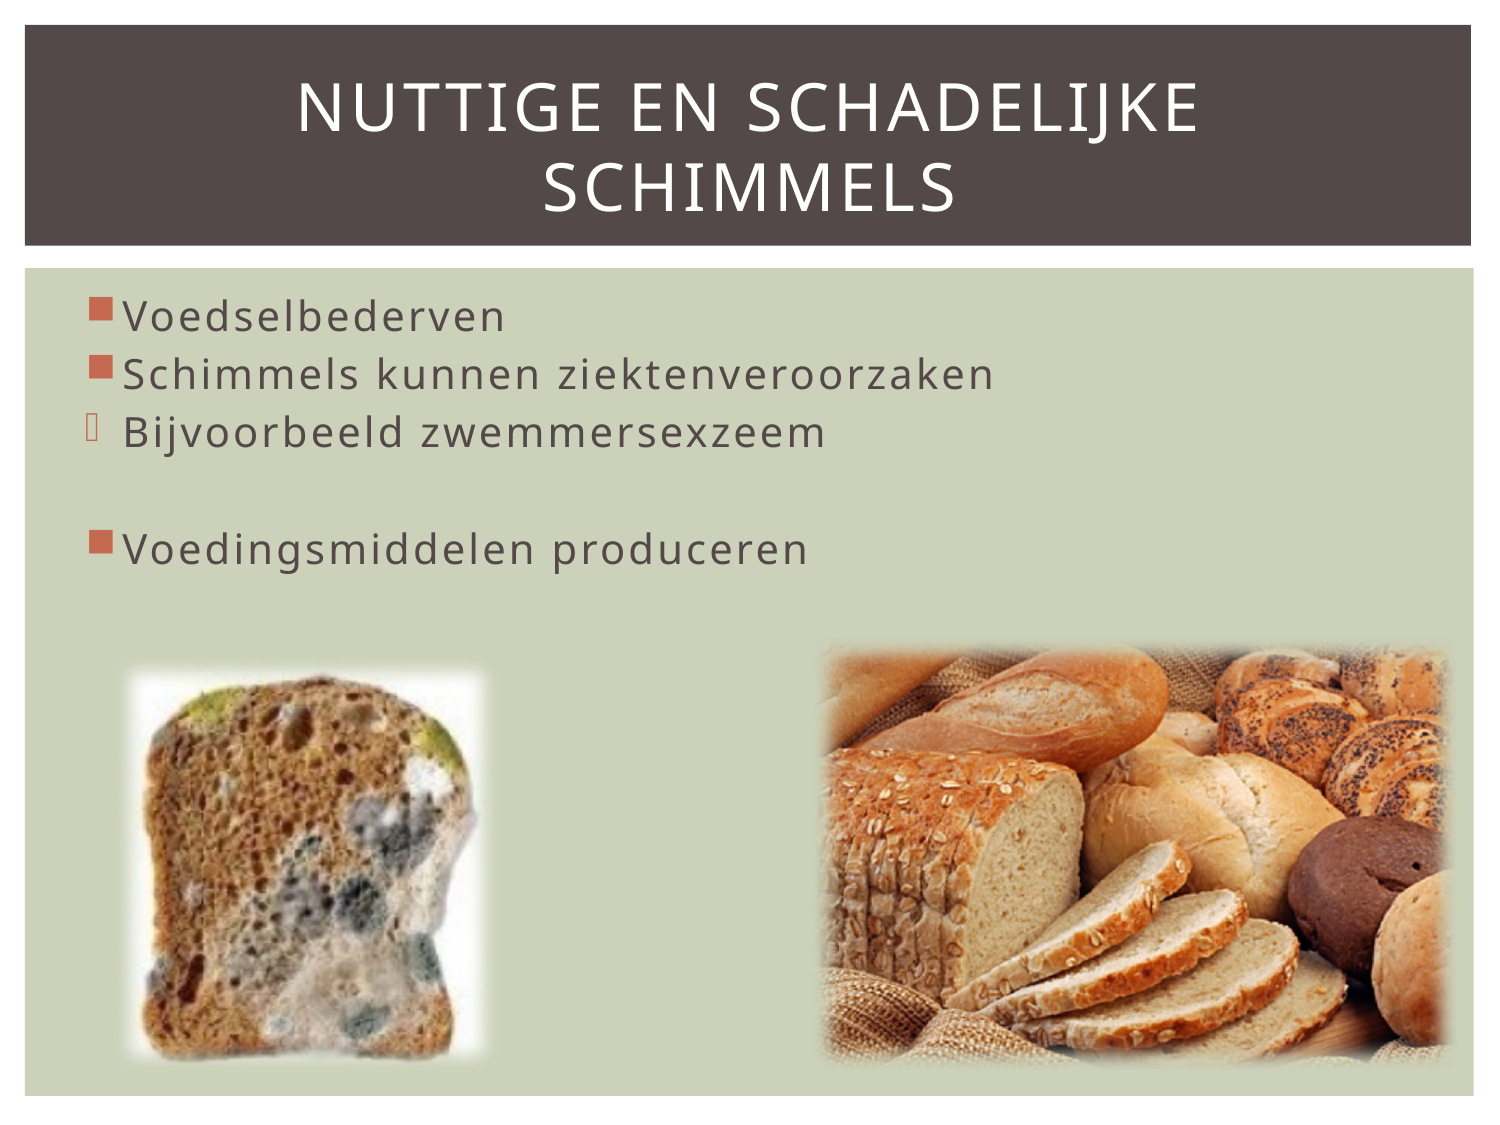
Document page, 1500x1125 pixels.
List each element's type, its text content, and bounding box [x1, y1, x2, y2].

picture [812, 637, 1459, 1071]
picture [112, 653, 501, 1073]
title Nuttige en schadelijke schimmels [62, 58, 1438, 232]
list Voedselbederven Schimmels kunnen ziektenveroorzaken Bijvoorbeeld zwemmersexzeem Voedingsmiddelen produceren [62, 281, 1442, 1005]
